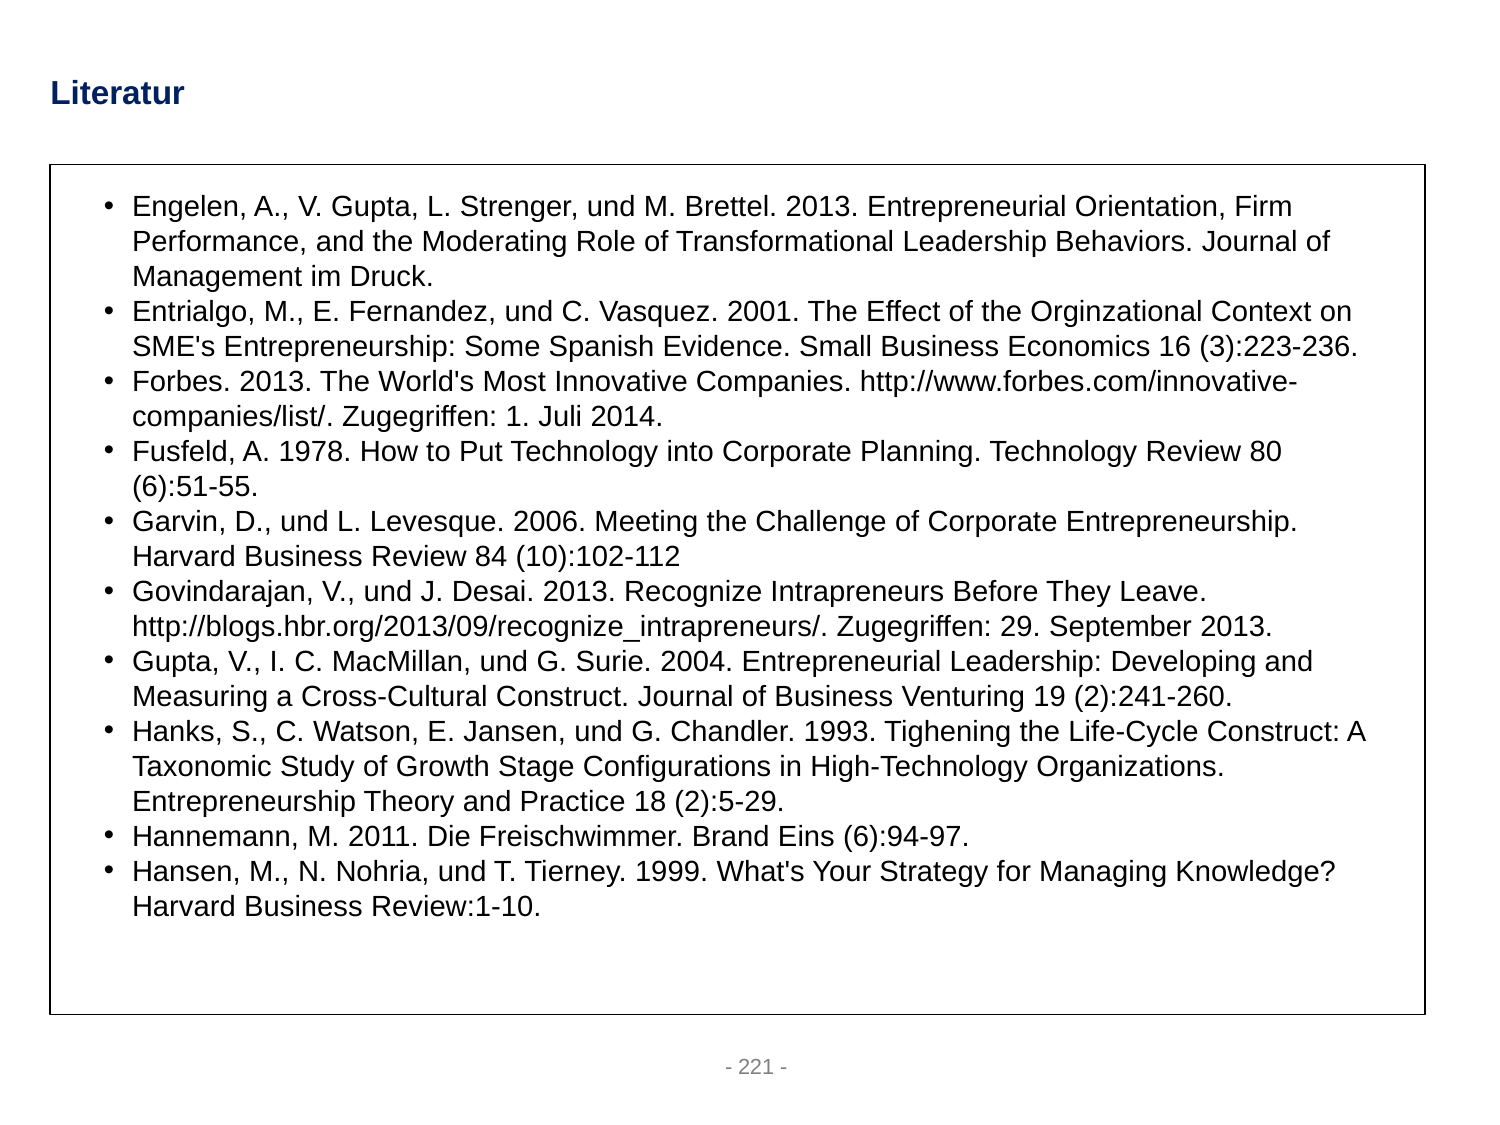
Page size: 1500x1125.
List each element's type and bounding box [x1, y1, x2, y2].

slide_number [599, 1045, 913, 1093]
text_box [35, 63, 1433, 119]
text_box [50, 164, 1425, 1015]
